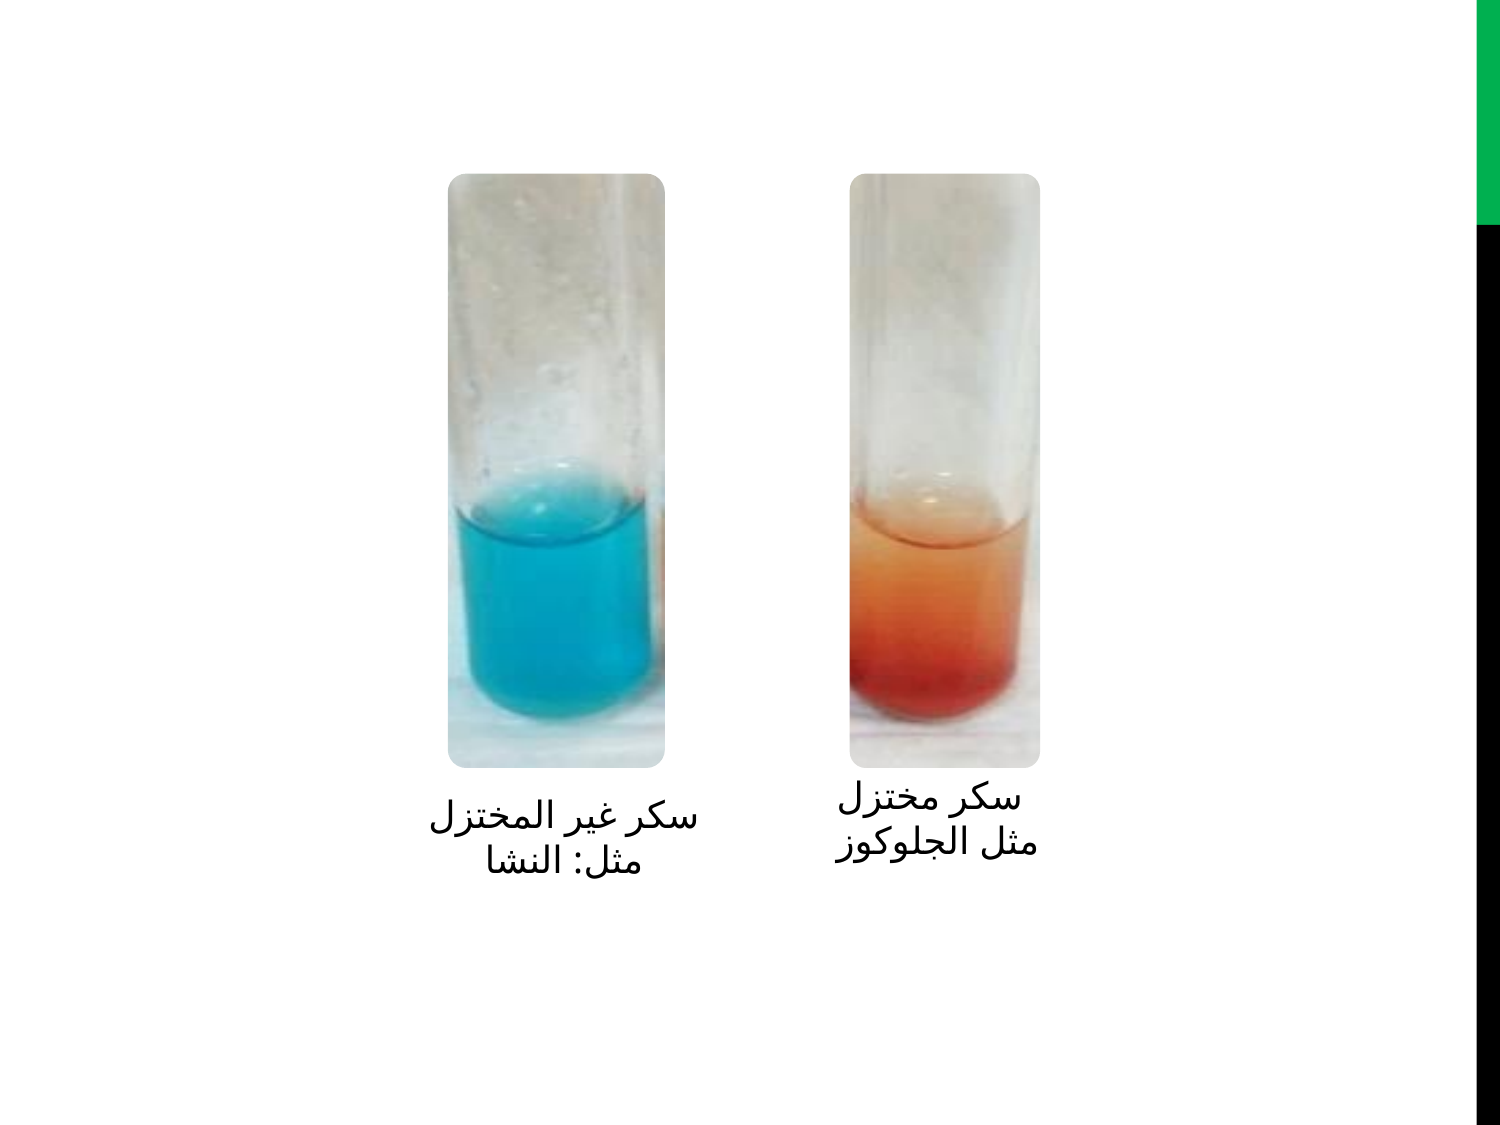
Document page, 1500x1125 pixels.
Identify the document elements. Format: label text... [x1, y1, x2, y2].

text_box سكر غير المختزل مثل: النشا [413, 783, 715, 889]
picture [849, 173, 1041, 769]
picture [447, 173, 666, 769]
text_box سكر مختزل مثل الجلوكوز [821, 764, 1054, 870]
